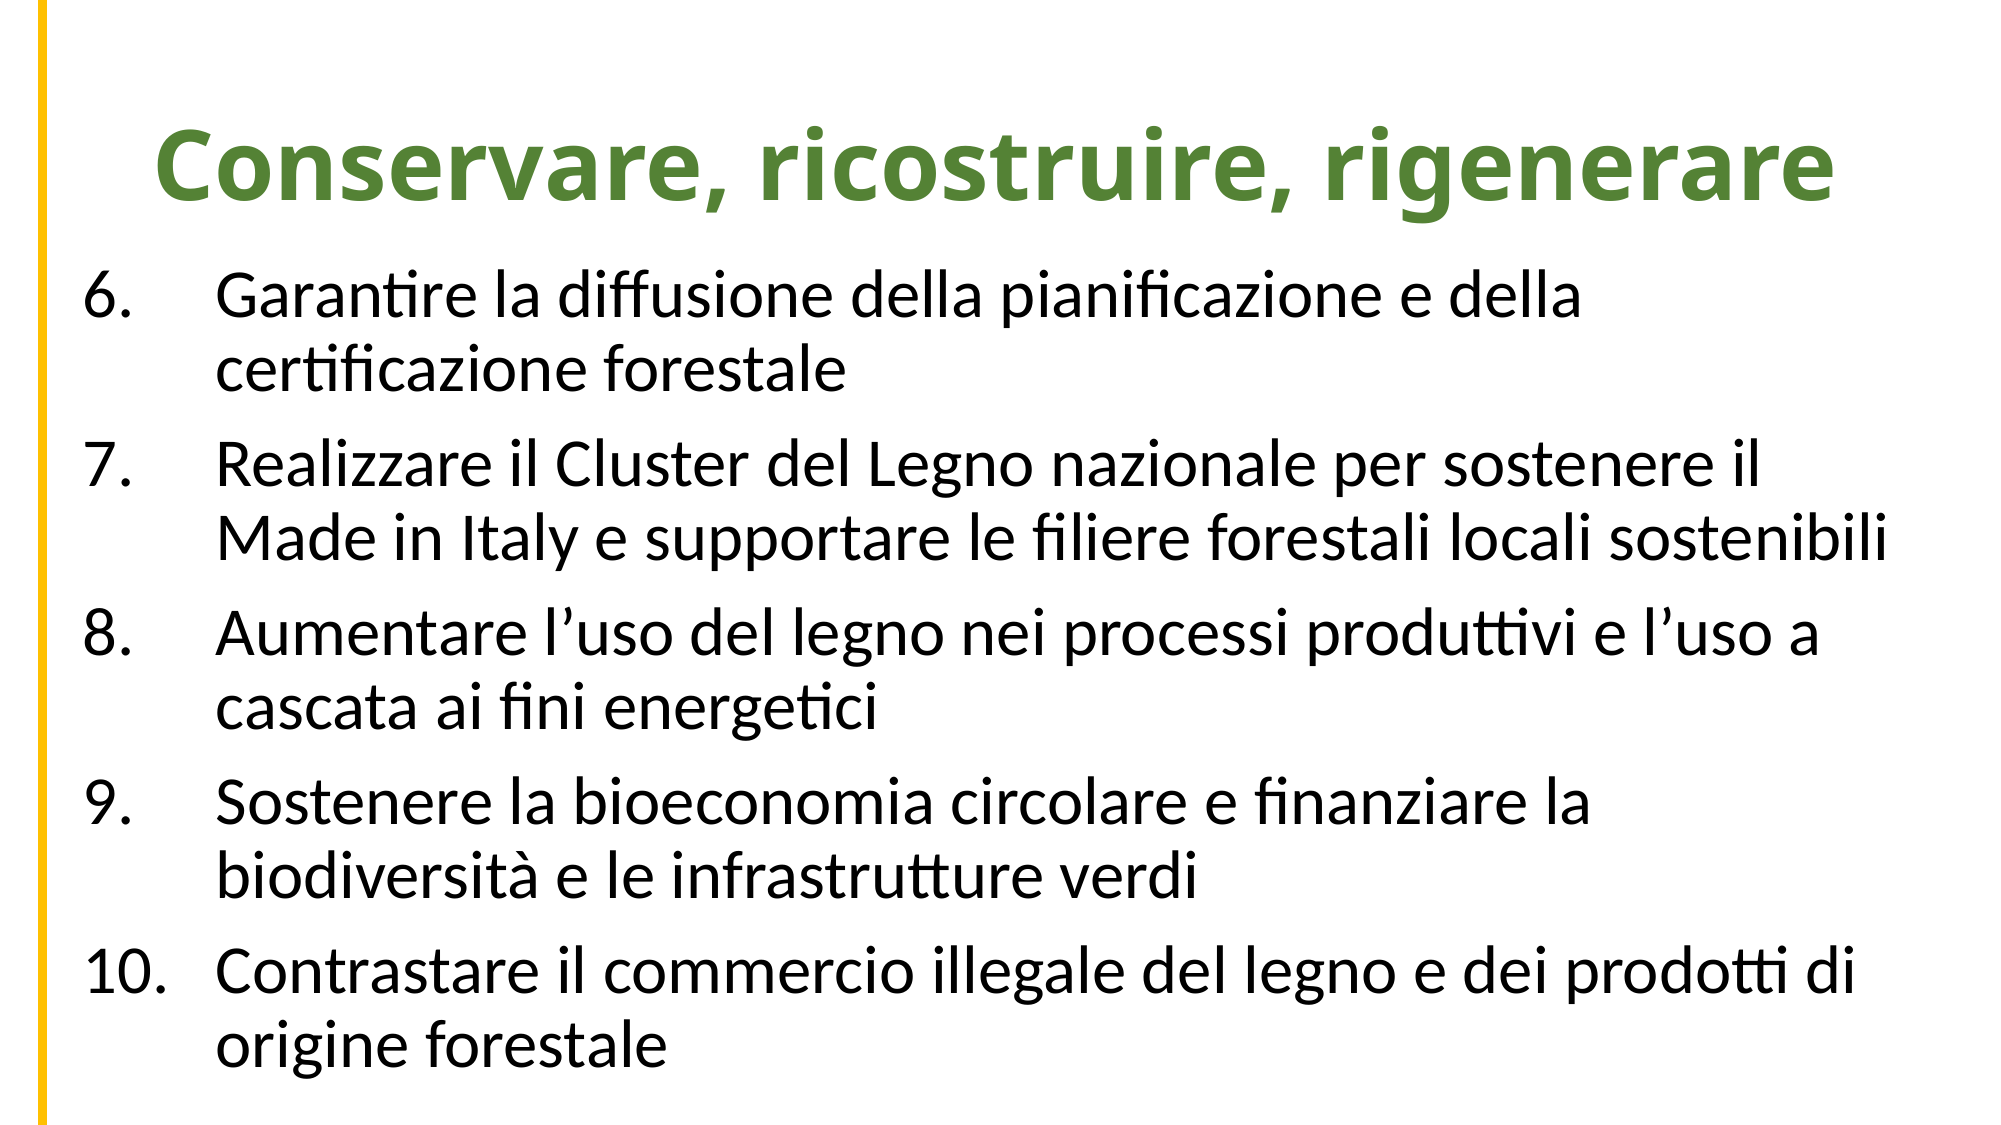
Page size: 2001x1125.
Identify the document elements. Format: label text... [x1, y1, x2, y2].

text_box Conservare, ricostruire, rigenerare [137, 59, 1863, 278]
list Garantire la diffusione della pianificazione e della certificazione forestale Realizzare il Cluster del Legno nazionale per sostenere il Made in Italy e supportare le filiere forestali locali sostenibili Aumentare l’uso del legno nei processi produttivi e l’uso a cascata ai fini energetici Sostenere la bioeconomia circolare e finanziare la biodiversità e le infrastrutture verdi Contrastare il commercio illegale del legno e dei prodotti di origine forestale [67, 250, 1941, 1090]
